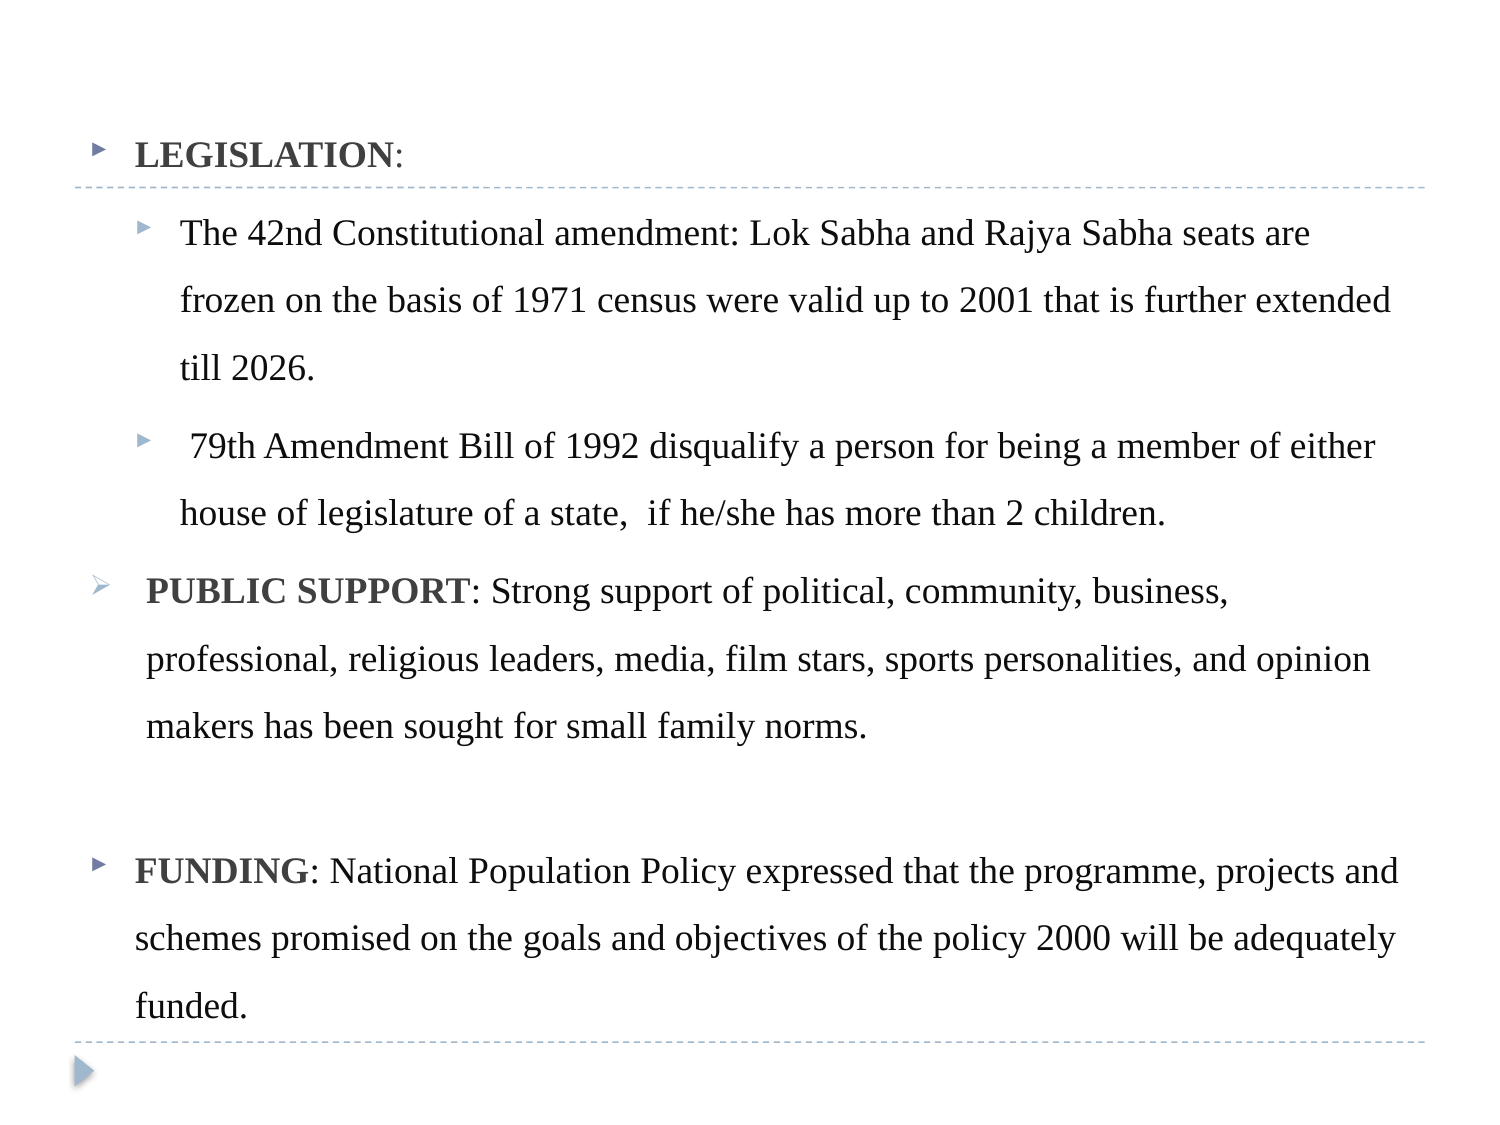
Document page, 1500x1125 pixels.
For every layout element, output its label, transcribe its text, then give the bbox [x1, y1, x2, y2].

list LEGISLATION: The 42nd Constitutional amendment: Lok Sabha and Rajya Sabha seats are frozen on the basis of 1971 census were valid up to 2001 that is further extended till 2026. 79th Amendment Bill of 1992 disqualify a person for being a member of either house of legislature of a state, if he/she has more than 2 children. PUBLIC SUPPORT: Strong support of political, community, business, professional, religious leaders, media, film stars, sports personalities, and opinion makers has been sought for small family norms. FUNDING: National Population Policy expressed that the programme, projects and schemes promised on the goals and objectives of the policy 2000 will be adequately funded. [75, 99, 1425, 1050]
